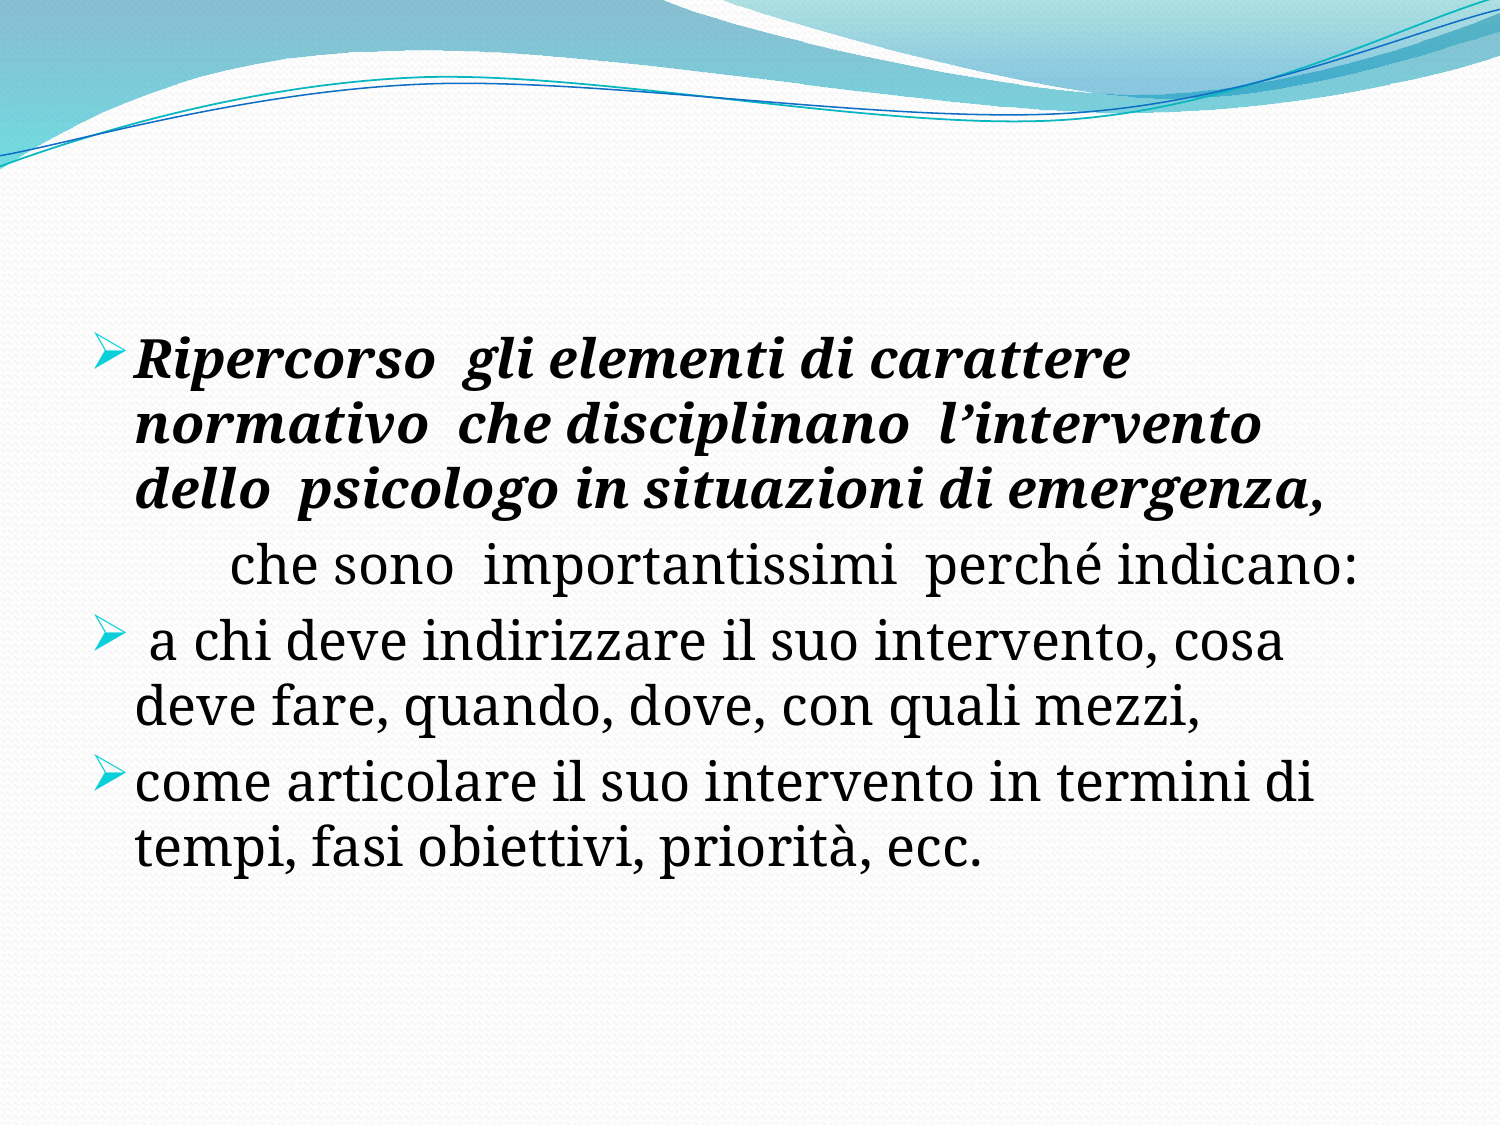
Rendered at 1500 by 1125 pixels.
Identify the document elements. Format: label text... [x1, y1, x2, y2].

list Ripercorso gli elementi di carattere normativo che disciplinano l’intervento dello psicologo in situazioni di emergenza, che sono importantissimi perché indicano: a chi deve indirizzare il suo intervento, cosa deve fare, quando, dove, con quali mezzi, come articolare il suo intervento in termini di tempi, fasi obiettivi, priorità, ecc. [75, 317, 1425, 1038]
